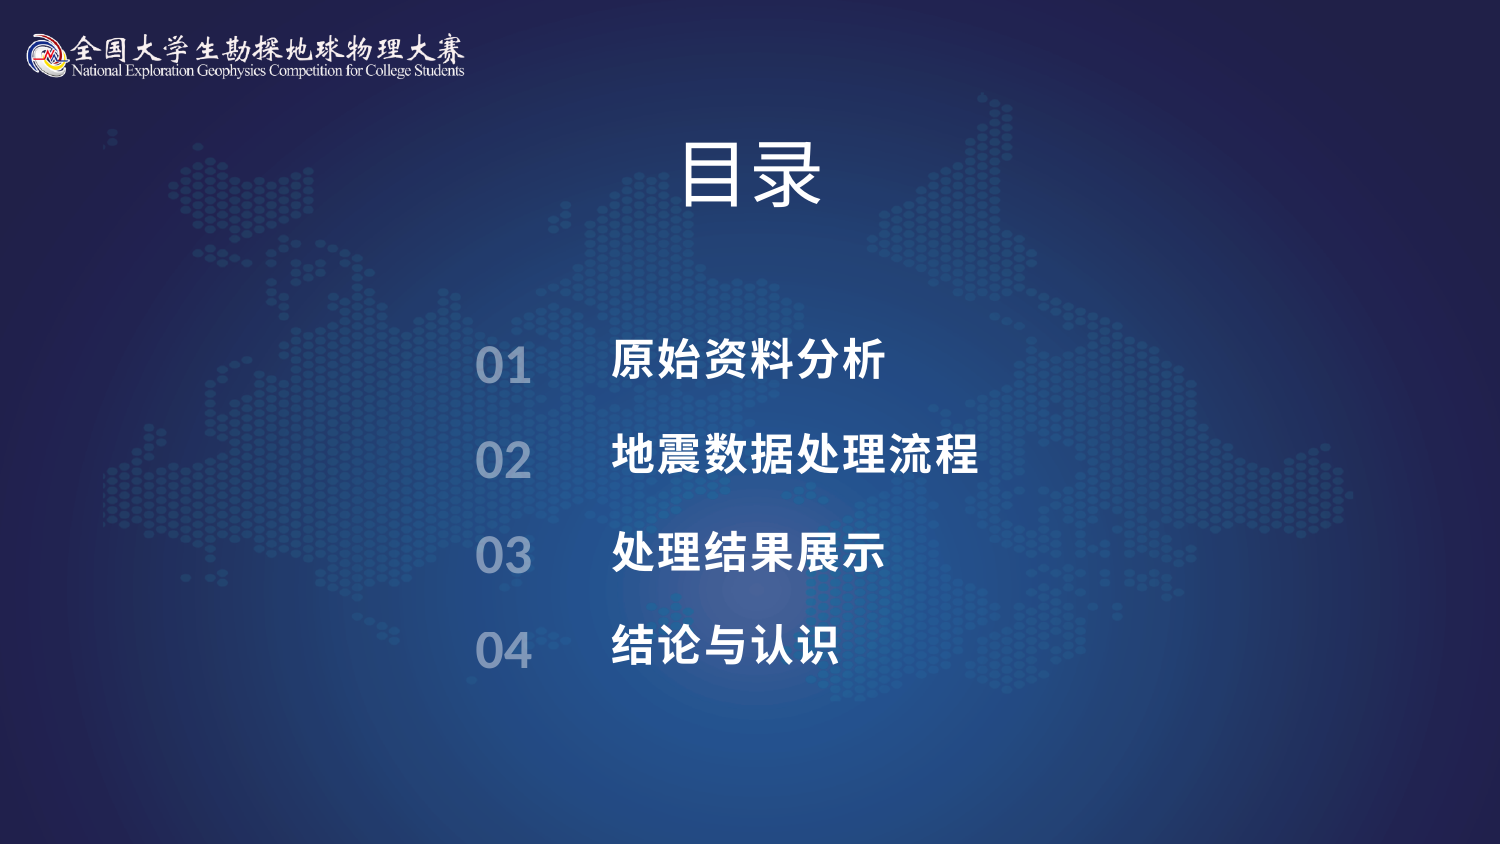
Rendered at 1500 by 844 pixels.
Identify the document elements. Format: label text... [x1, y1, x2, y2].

picture [2, 5, 494, 95]
text_box 03 [460, 489, 553, 585]
text_box 02 [460, 394, 553, 489]
text_box 结论与认识 [597, 594, 1358, 678]
text_box 04 [460, 585, 553, 688]
text_box 01 [460, 299, 553, 394]
text_box 目录 [0, 119, 1500, 225]
text_box 处理结果展示 [597, 501, 1358, 585]
text_box 地震数据处理流程 [597, 403, 1358, 487]
text_box 原始资料分析 [597, 308, 1358, 392]
